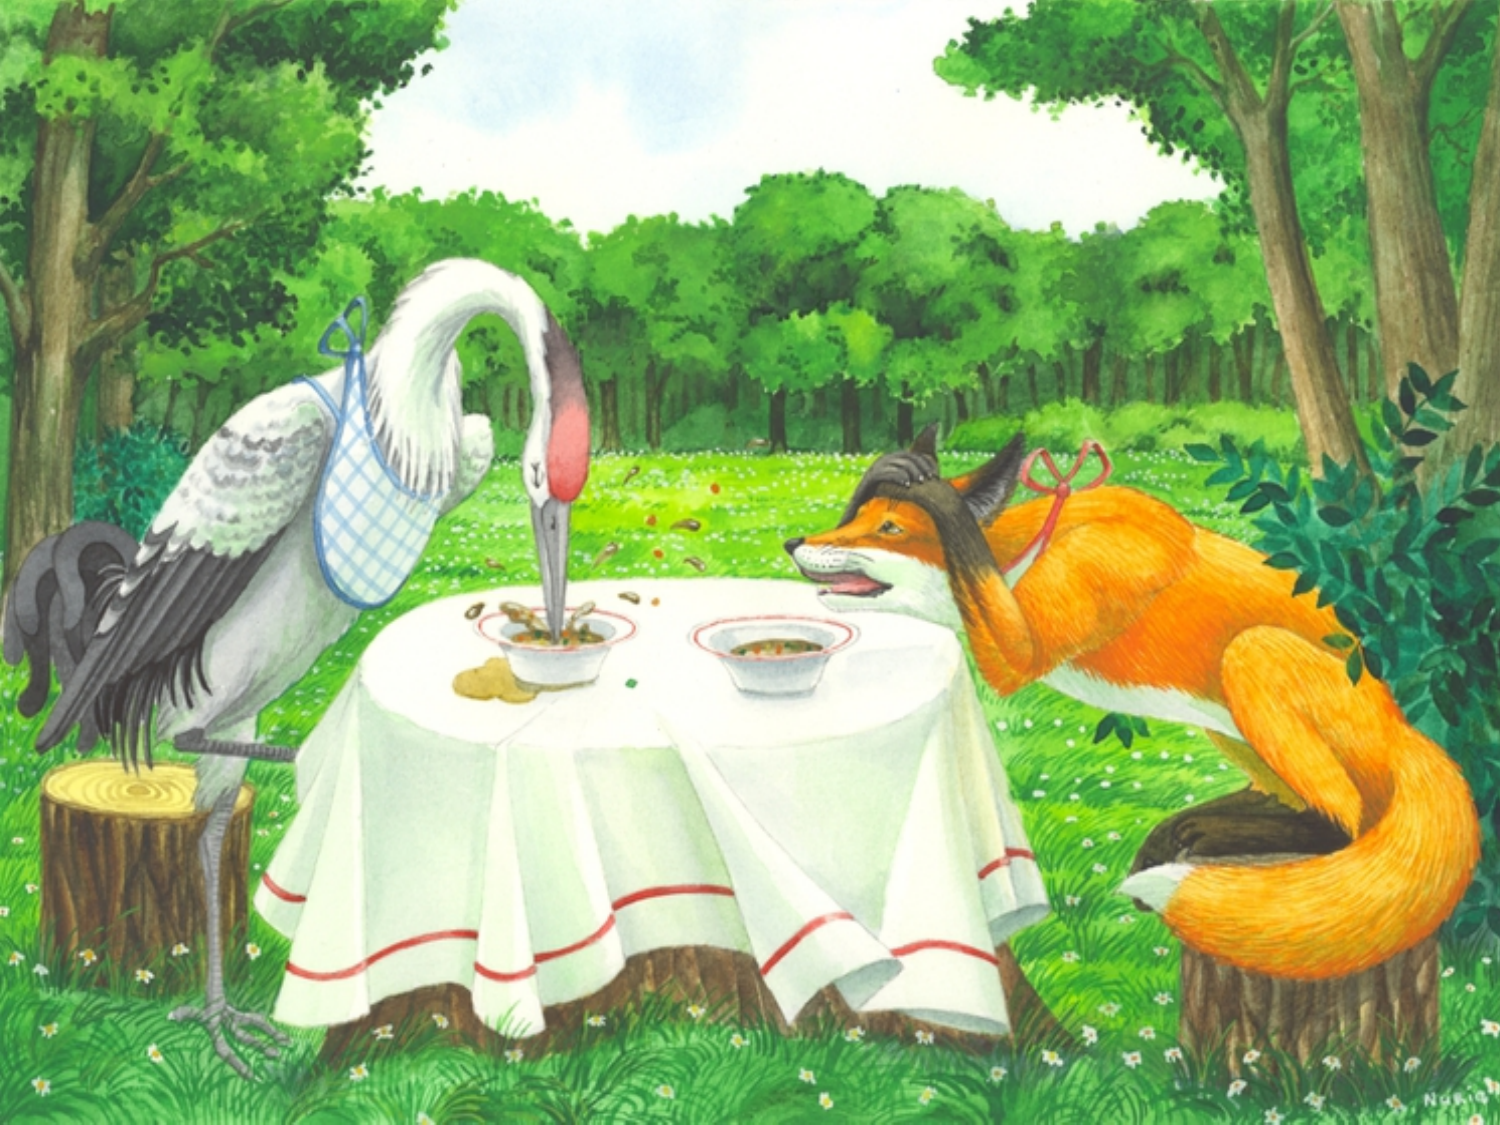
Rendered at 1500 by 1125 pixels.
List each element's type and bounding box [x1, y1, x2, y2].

list [0, 0, 1500, 1125]
